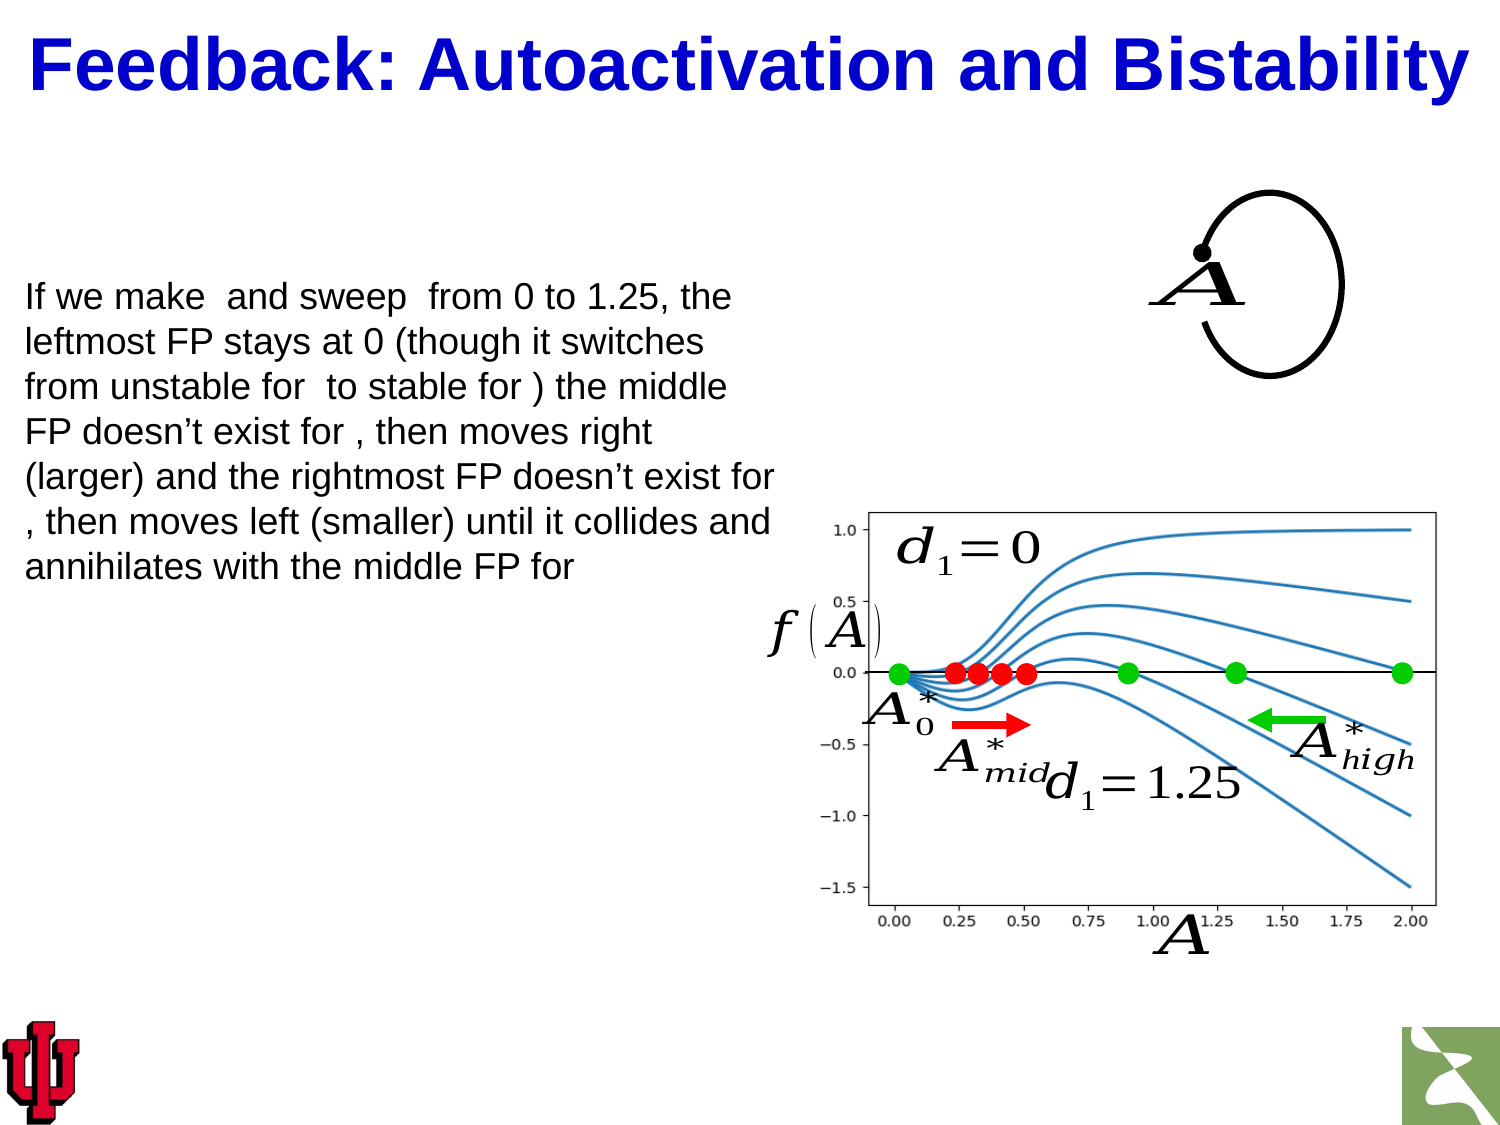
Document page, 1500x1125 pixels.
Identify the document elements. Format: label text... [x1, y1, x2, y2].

picture [1402, 1027, 1500, 1125]
title Feedback: Autoactivation and Bistability [0, 0, 1500, 130]
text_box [1141, 192, 1342, 377]
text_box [763, 496, 1463, 969]
picture [0, 1020, 80, 1125]
